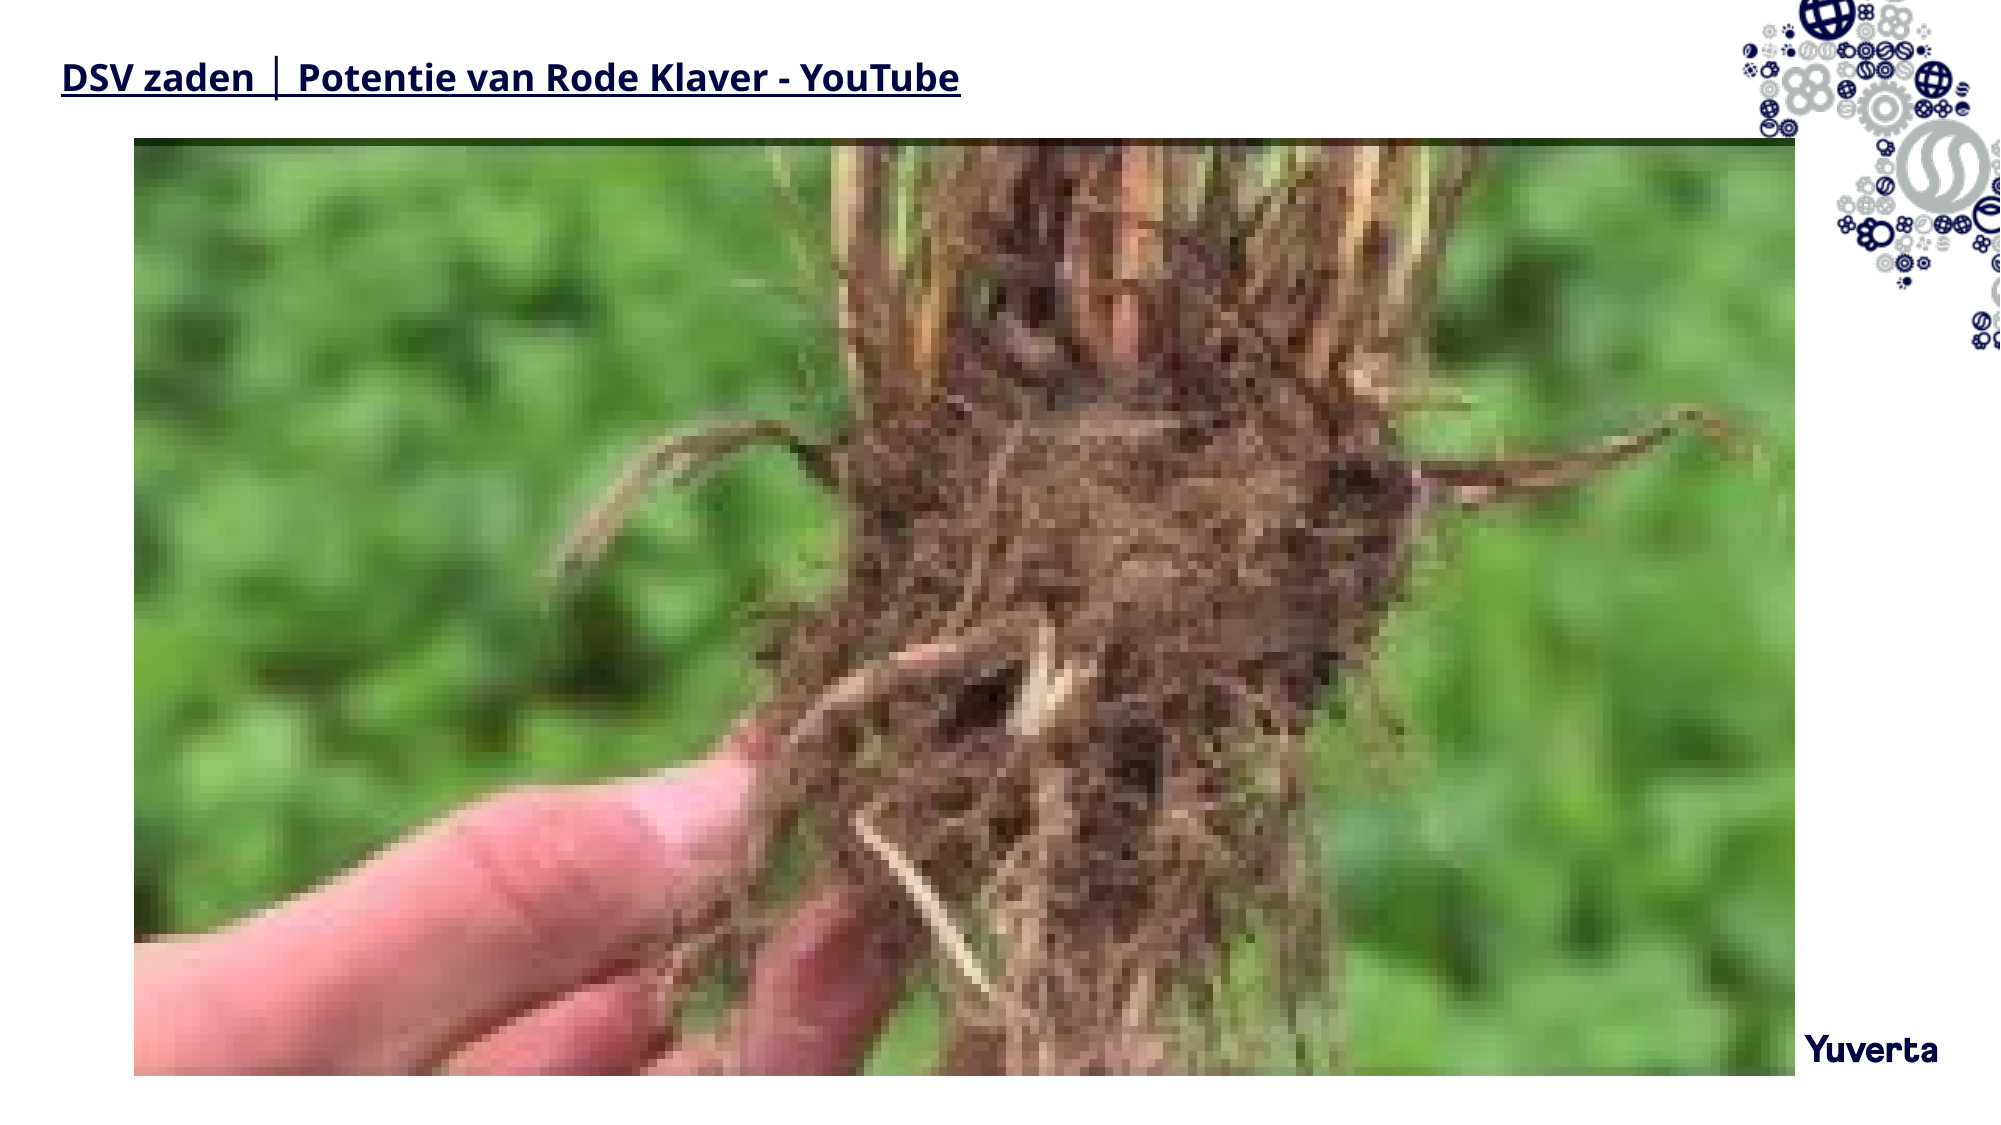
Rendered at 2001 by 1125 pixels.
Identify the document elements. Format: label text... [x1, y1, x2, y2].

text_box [133, 137, 1796, 1077]
picture [0, 0, 2000, 1125]
title DSV zaden │ Potentie van Rode Klaver - YouTube [60, 48, 1720, 115]
